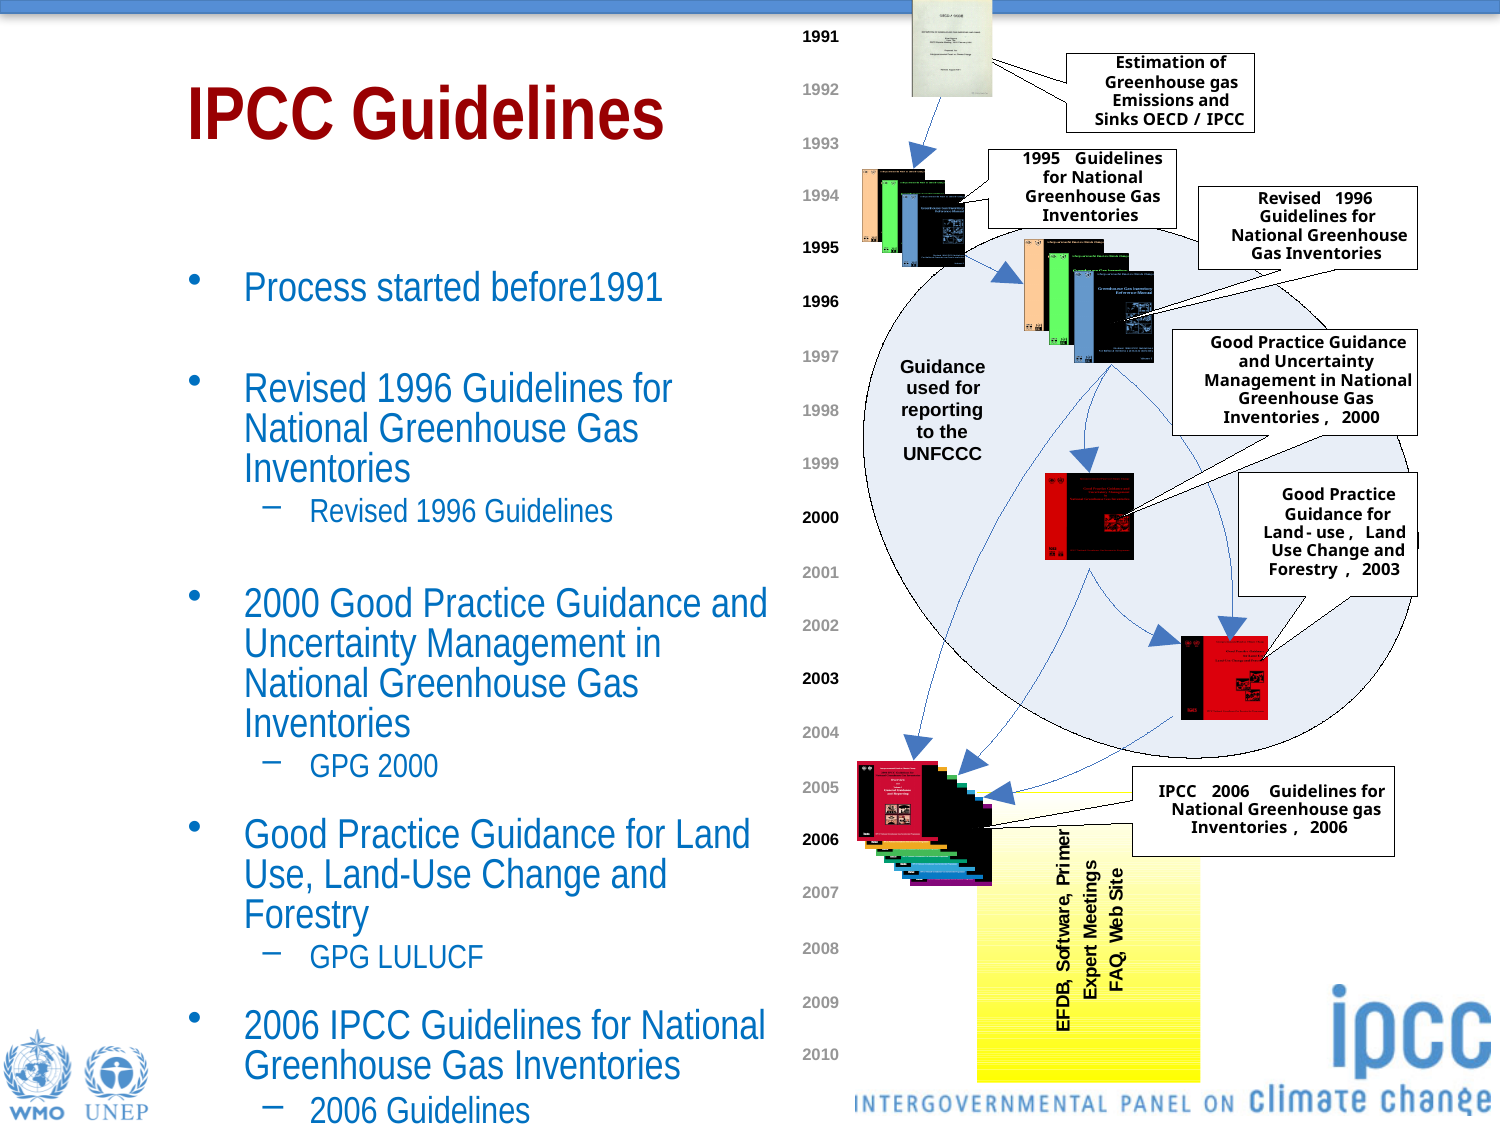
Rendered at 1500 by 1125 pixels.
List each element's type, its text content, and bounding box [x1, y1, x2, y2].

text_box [780, 0, 1500, 1125]
list Process started before1991 Revised 1996 Guidelines for National Greenhouse Gas Inventories Revised 1996 Guidelines 2000 Good Practice Guidance and Uncertainty Management in National Greenhouse Gas Inventories GPG 2000 Good Practice Guidance for Land Use, Land-Use Change and Forestry GPG LULUCF 2006 IPCC Guidelines for National Greenhouse Gas Inventories 2006 Guidelines [172, 262, 773, 1006]
picture [0, 1027, 153, 1125]
title IPCC Guidelines [172, 26, 773, 193]
